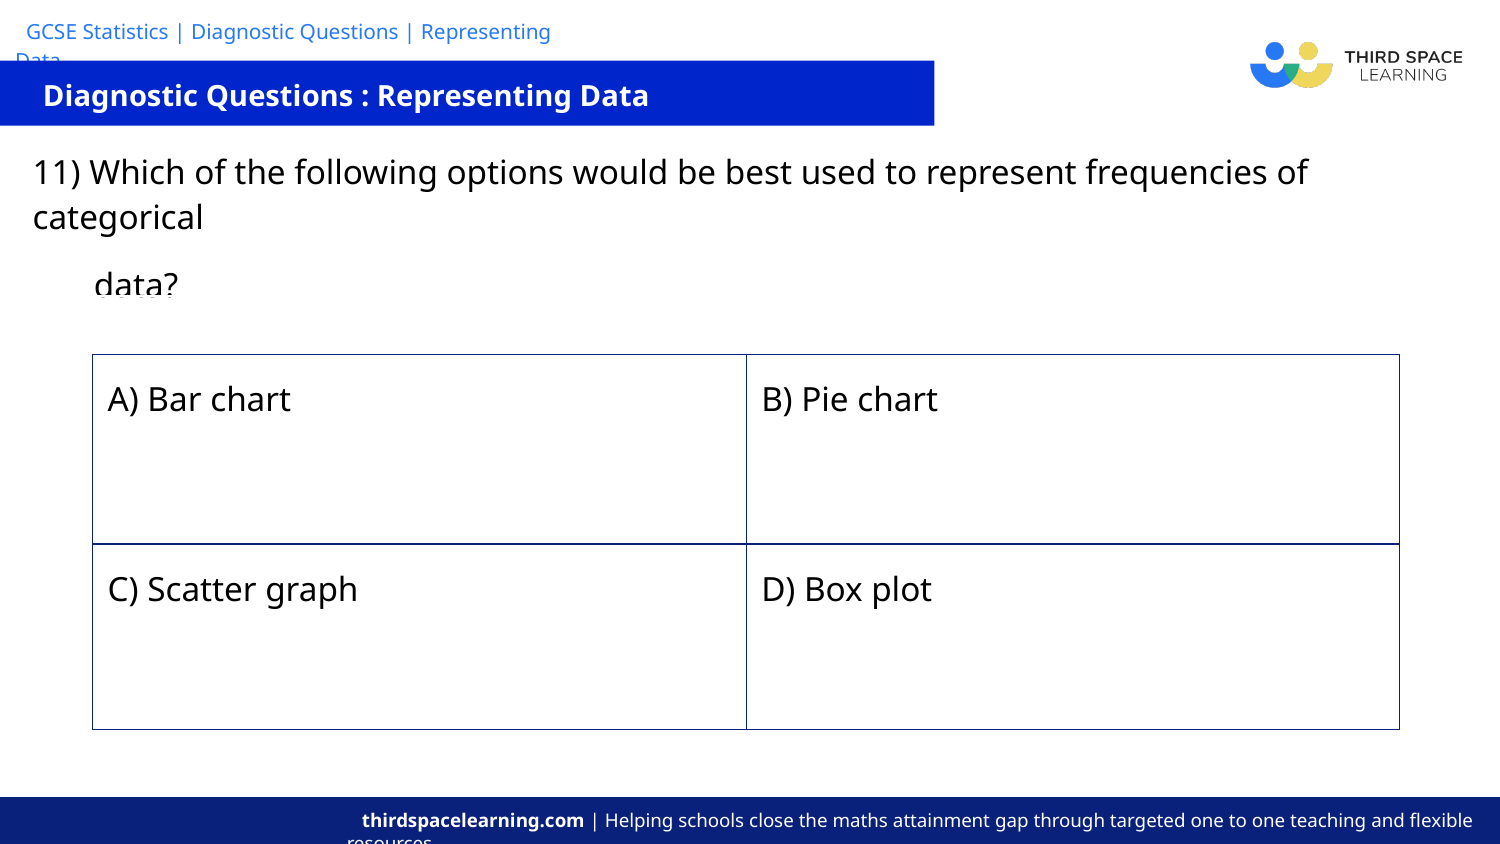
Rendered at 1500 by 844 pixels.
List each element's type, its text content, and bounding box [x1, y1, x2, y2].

table_header B) Pie chart [747, 355, 1399, 543]
picture [1250, 33, 1465, 99]
table_cell C) Scatter graph [93, 545, 746, 729]
table_cell D) Box plot [747, 545, 1399, 729]
table_header A) Bar chart [93, 355, 746, 543]
table_header 11) Which of the following options would be best used to represent frequencies of categorical data? [19, 142, 1474, 295]
text_box Diagnostic Questions : Representing Data [27, 61, 778, 127]
